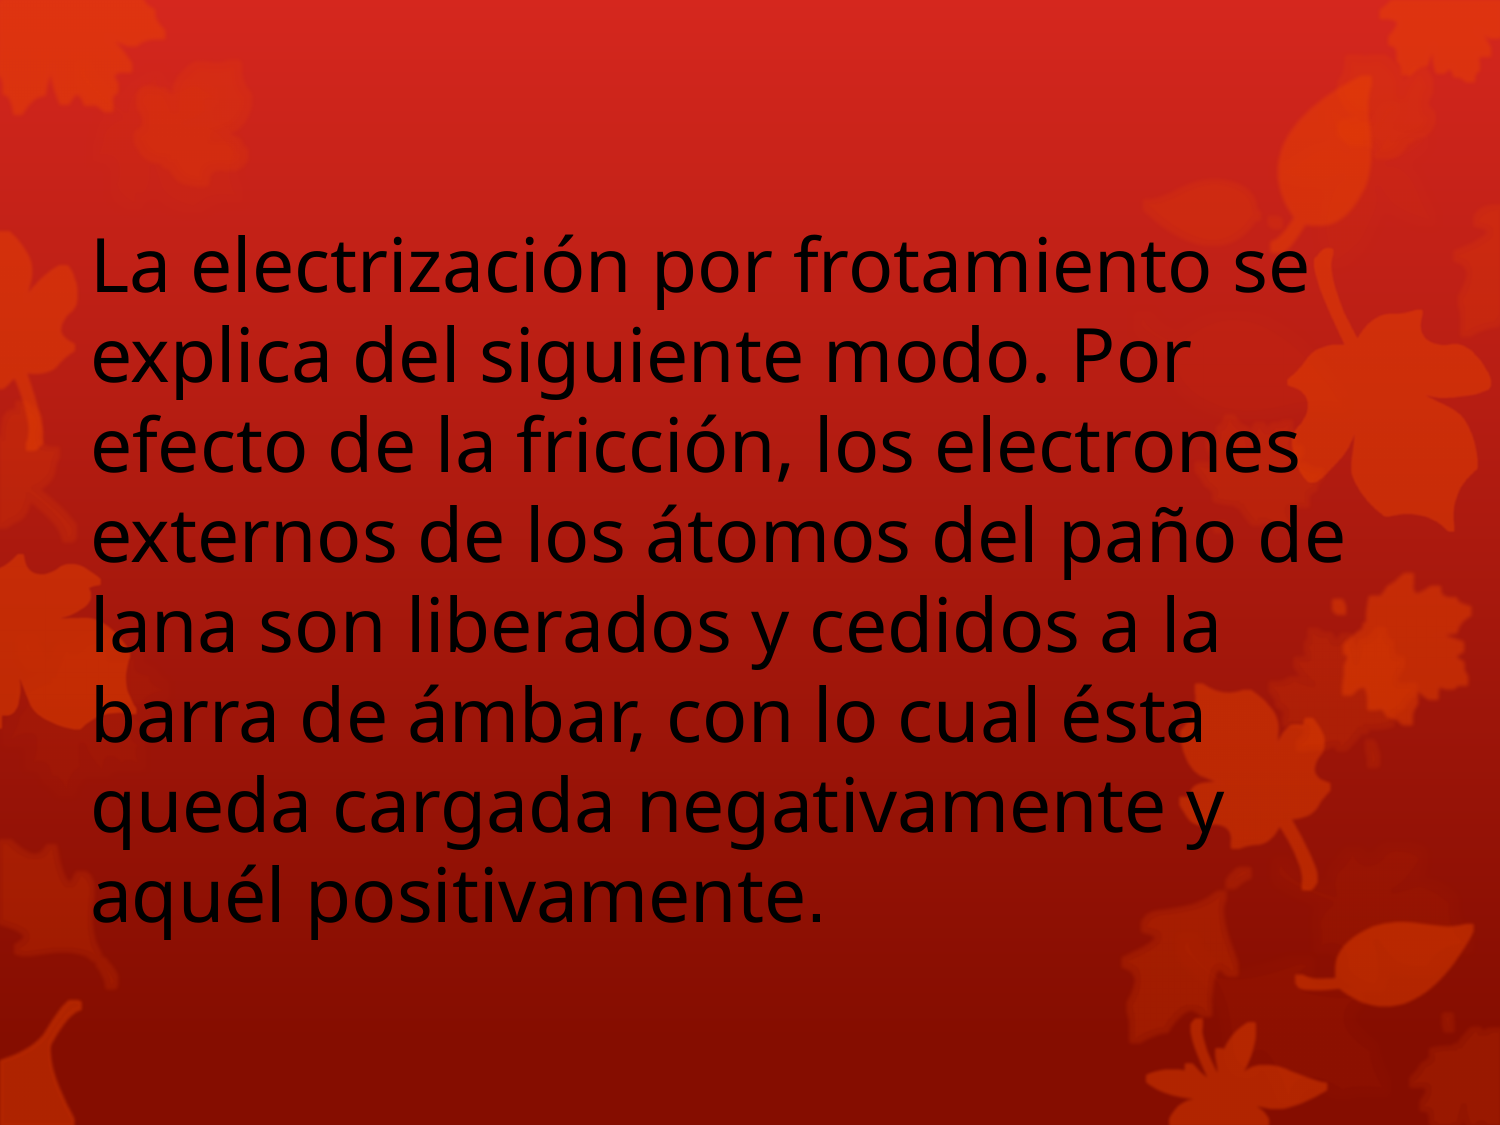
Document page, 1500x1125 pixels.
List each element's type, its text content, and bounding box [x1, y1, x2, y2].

list La electrización por frotamiento se explica del siguiente modo. Por efecto de la fricción, los electrones externos de los átomos del paño de lana son liberados y cedidos a la barra de ámbar, con lo cual ésta queda cargada negativamente y aquél positivamente. [75, 78, 1425, 1005]
